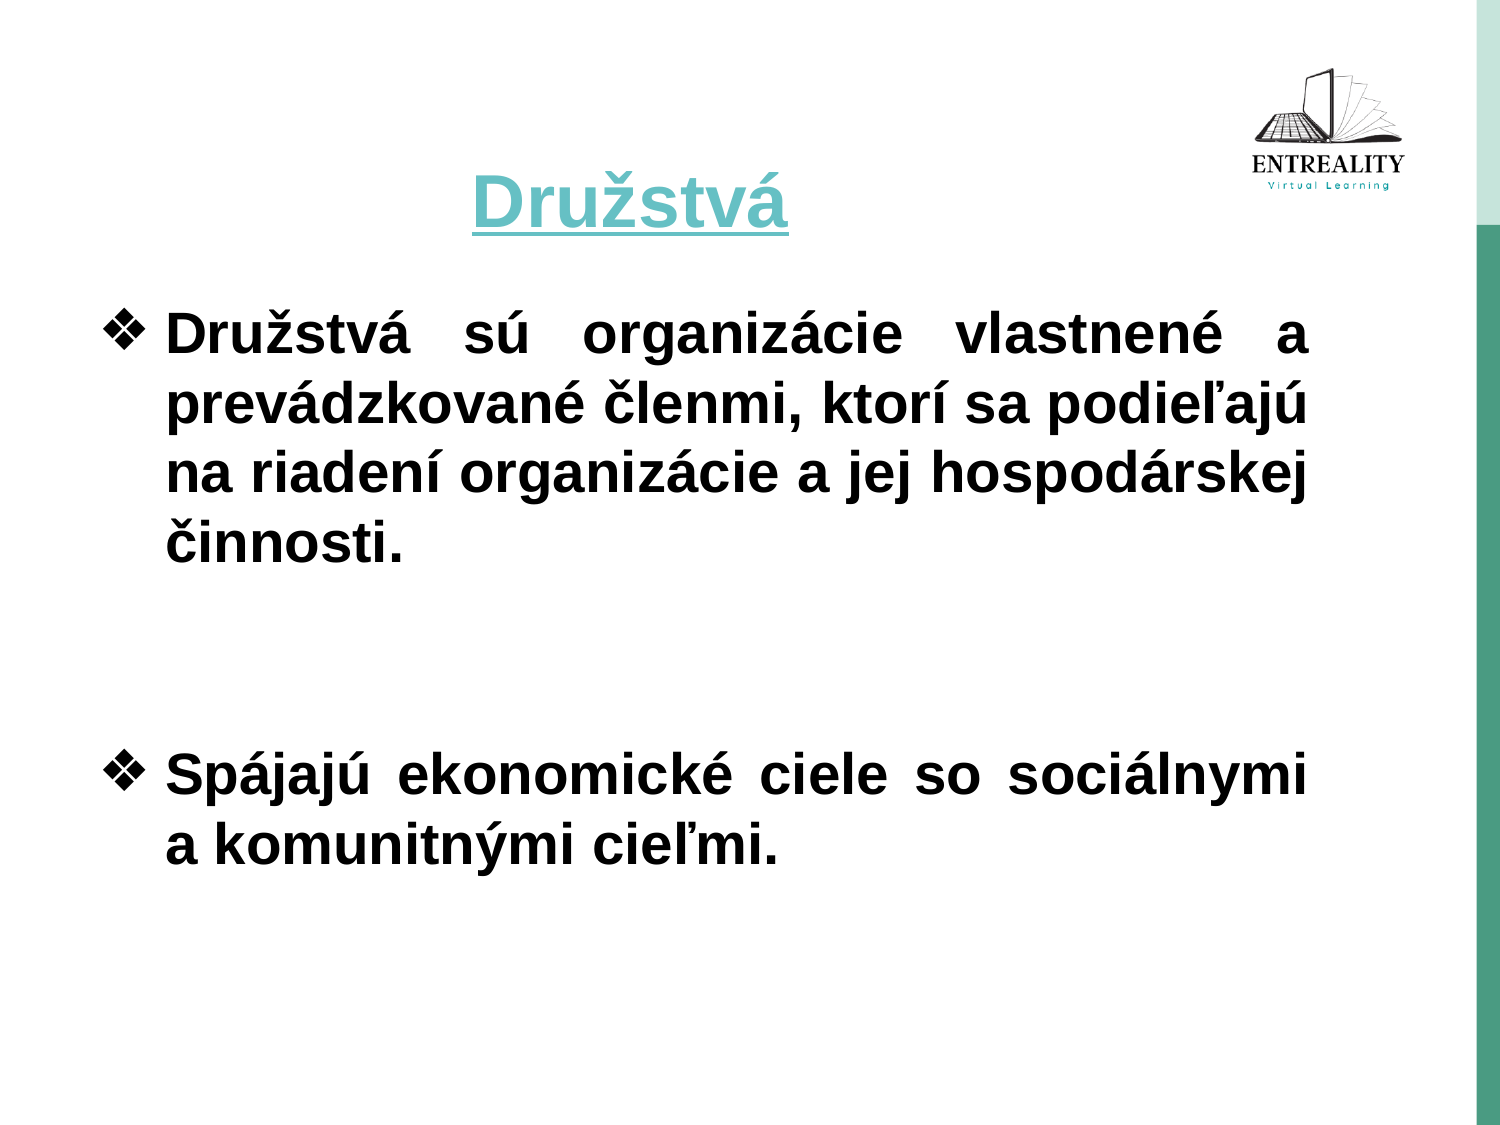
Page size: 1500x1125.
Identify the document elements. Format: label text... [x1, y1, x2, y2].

title Družstvá [334, 77, 1025, 251]
list Družstvá sú organizácie vlastnené a prevádzkované členmi, ktorí sa podieľajú na riadení organizácie a jej hospodárskej činnosti. Spájajú ekonomické ciele so sociálnymi a komunitnými cieľmi. [75, 287, 1325, 1005]
picture [1198, 0, 1458, 259]
